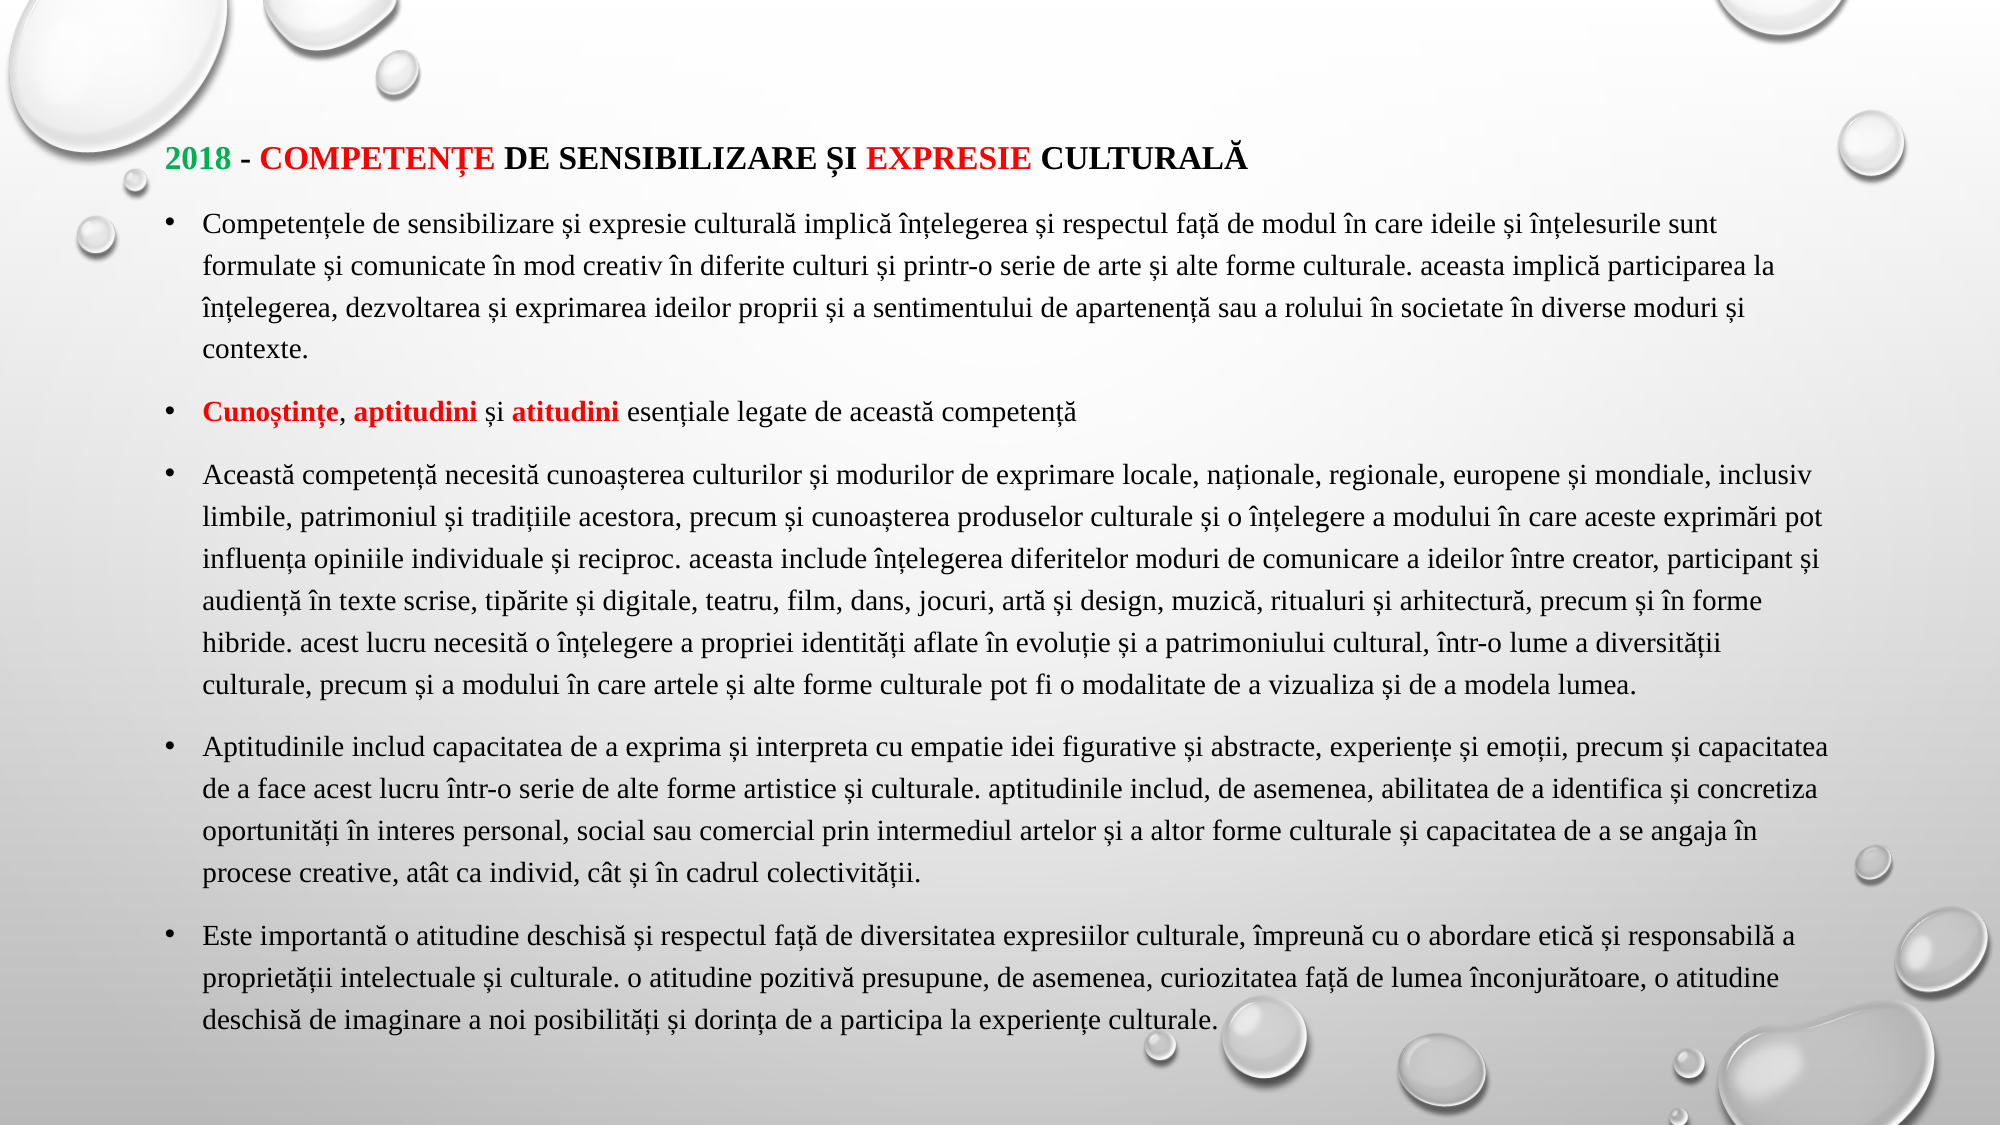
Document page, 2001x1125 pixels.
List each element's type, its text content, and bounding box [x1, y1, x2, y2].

picture [0, 0, 2000, 1125]
list 2018 - COMPETENȚE DE SENSIBILIZARE ȘI EXPRESIE CULTURALĂ Competențele de sensibilizare și expresie culturală implică înțelegerea și respectul față de modul în care ideile și înțelesurile sunt formulate și comunicate în mod creativ în diferite culturi și printr-o serie de arte și alte forme culturale. aceasta implică participarea la înțelegerea, dezvoltarea și exprimarea ideilor proprii și a sentimentului de apartenență sau a rolului în societate în diverse moduri și contexte. Cunoștințe, aptitudini și atitudini esențiale legate de această competență Această competență necesită cunoașterea culturilor și modurilor de exprimare locale, naționale, regionale, europene și mondiale, inclusiv limbile, patrimoniul și tradițiile acestora, precum și cunoașterea produselor culturale și o înțelegere a modului în care aceste exprimări pot influența opiniile individuale și reciproc. aceasta include înțelegerea diferitelor moduri de comunicare a ideilor între creator, participant și audiență în texte scrise, tipărite și digitale, teatru, film, dans, jocuri, artă și design, muzică, ritualuri și arhitectură, precum și în forme hibride. acest lucru necesită o înțelegere a propriei identități aflate în evoluție și a patrimoniului cultural, într-o lume a diversității culturale, precum și a modului în care artele și alte forme culturale pot fi o modalitate de a vizualiza și de a modela lumea. Aptitudinile includ capacitatea de a exprima și interpreta cu empatie idei figurative și abstracte, experiențe și emoții, precum și capacitatea de a face acest lucru într-o serie de alte forme artistice și culturale. aptitudinile includ, de asemenea, abilitatea de a identifica și concretiza oportunități în interes personal, social sau comercial prin intermediul artelor și a altor forme culturale și capacitatea de a se angaja în procese creative, atât ca individ, cât și în cadrul colectivității. Este importantă o atitudine deschisă și respectul față de diversitatea expresiilor culturale, împreună cu o abordare etică și responsabilă a proprietății intelectuale și culturale. o atitudine pozitivă presupune, de asemenea, curiozitatea față de lumea înconjurătoare, o atitudine deschisă de imaginare a noi posibilități și dorința de a participa la experiențe culturale. [149, 120, 1850, 1002]
